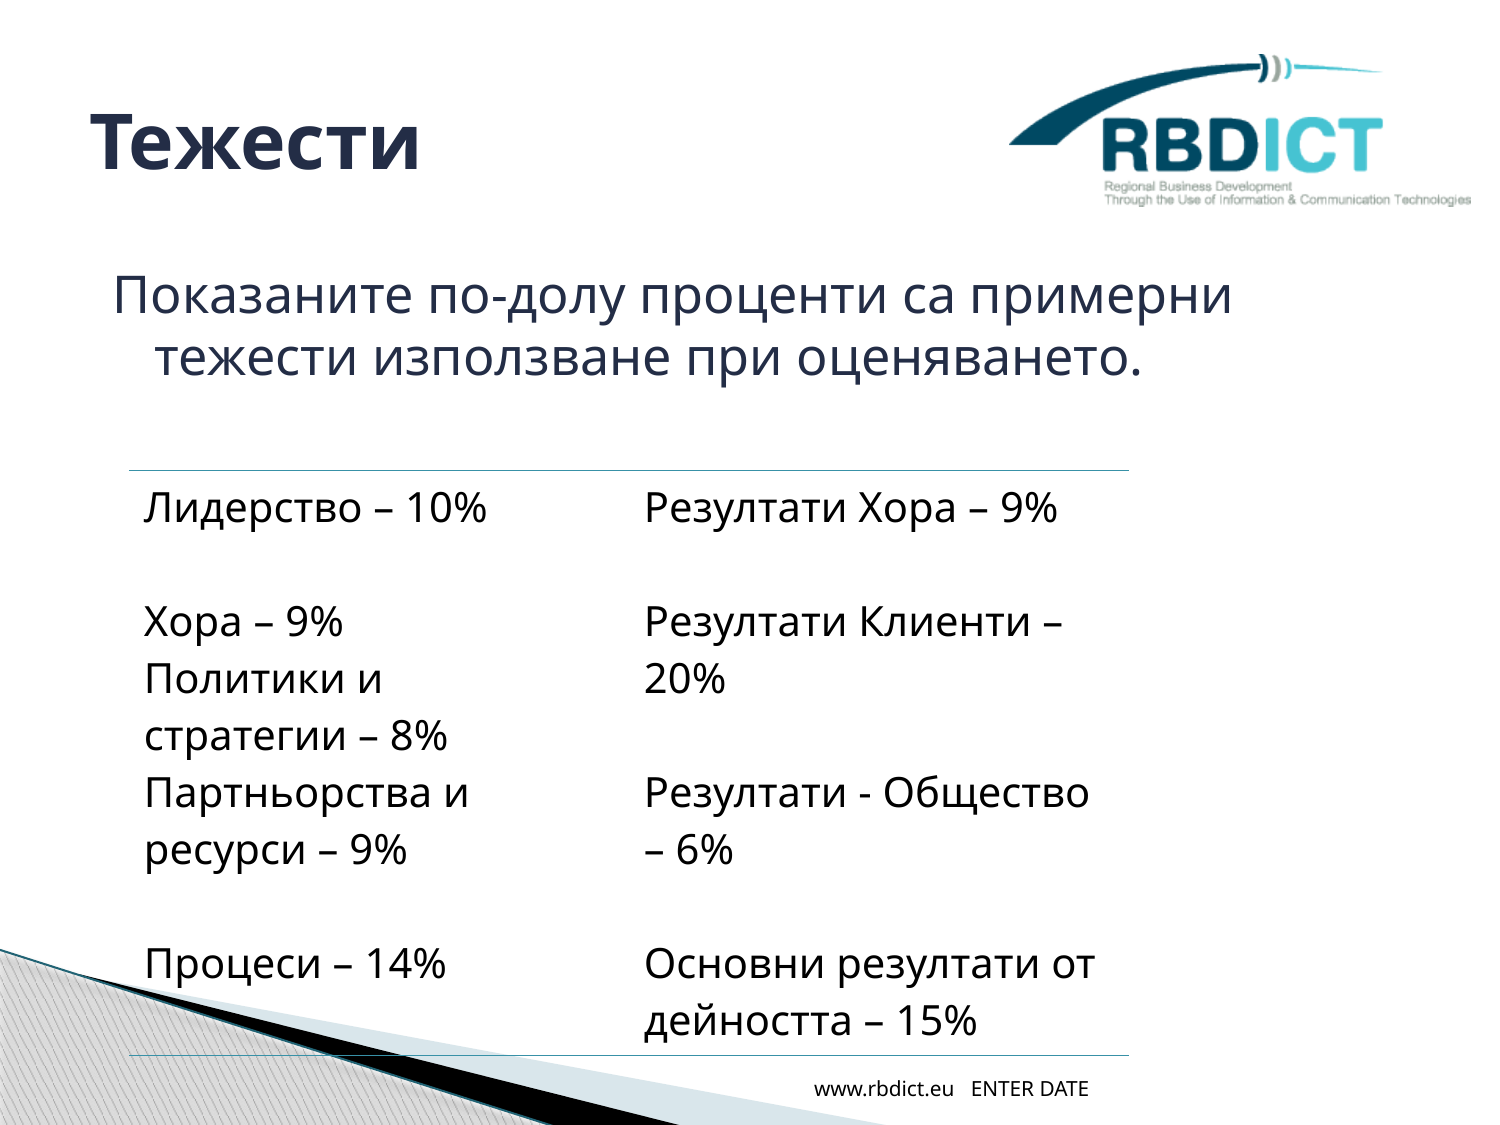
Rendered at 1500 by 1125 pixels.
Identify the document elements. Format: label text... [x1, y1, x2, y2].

title Тежести [75, 45, 1425, 233]
table_header Резултати Хора – 9% Резултати Клиенти – 20% Резултати - Общество – 6% Основни резултати от дейността – 15% [629, 471, 1129, 1055]
picture [1425, 54, 1471, 207]
table_header Лидерство – 10% Хора – 9% Политики и стратегии – 8% Партньорства и ресурси – 9% Процеси – 14% [129, 471, 629, 1055]
list Показаните по-долу проценти са примерни тежести използване при оценяването. [79, 253, 1430, 997]
footer www.rbdict.eu ENTER DATE [718, 1056, 1105, 1112]
